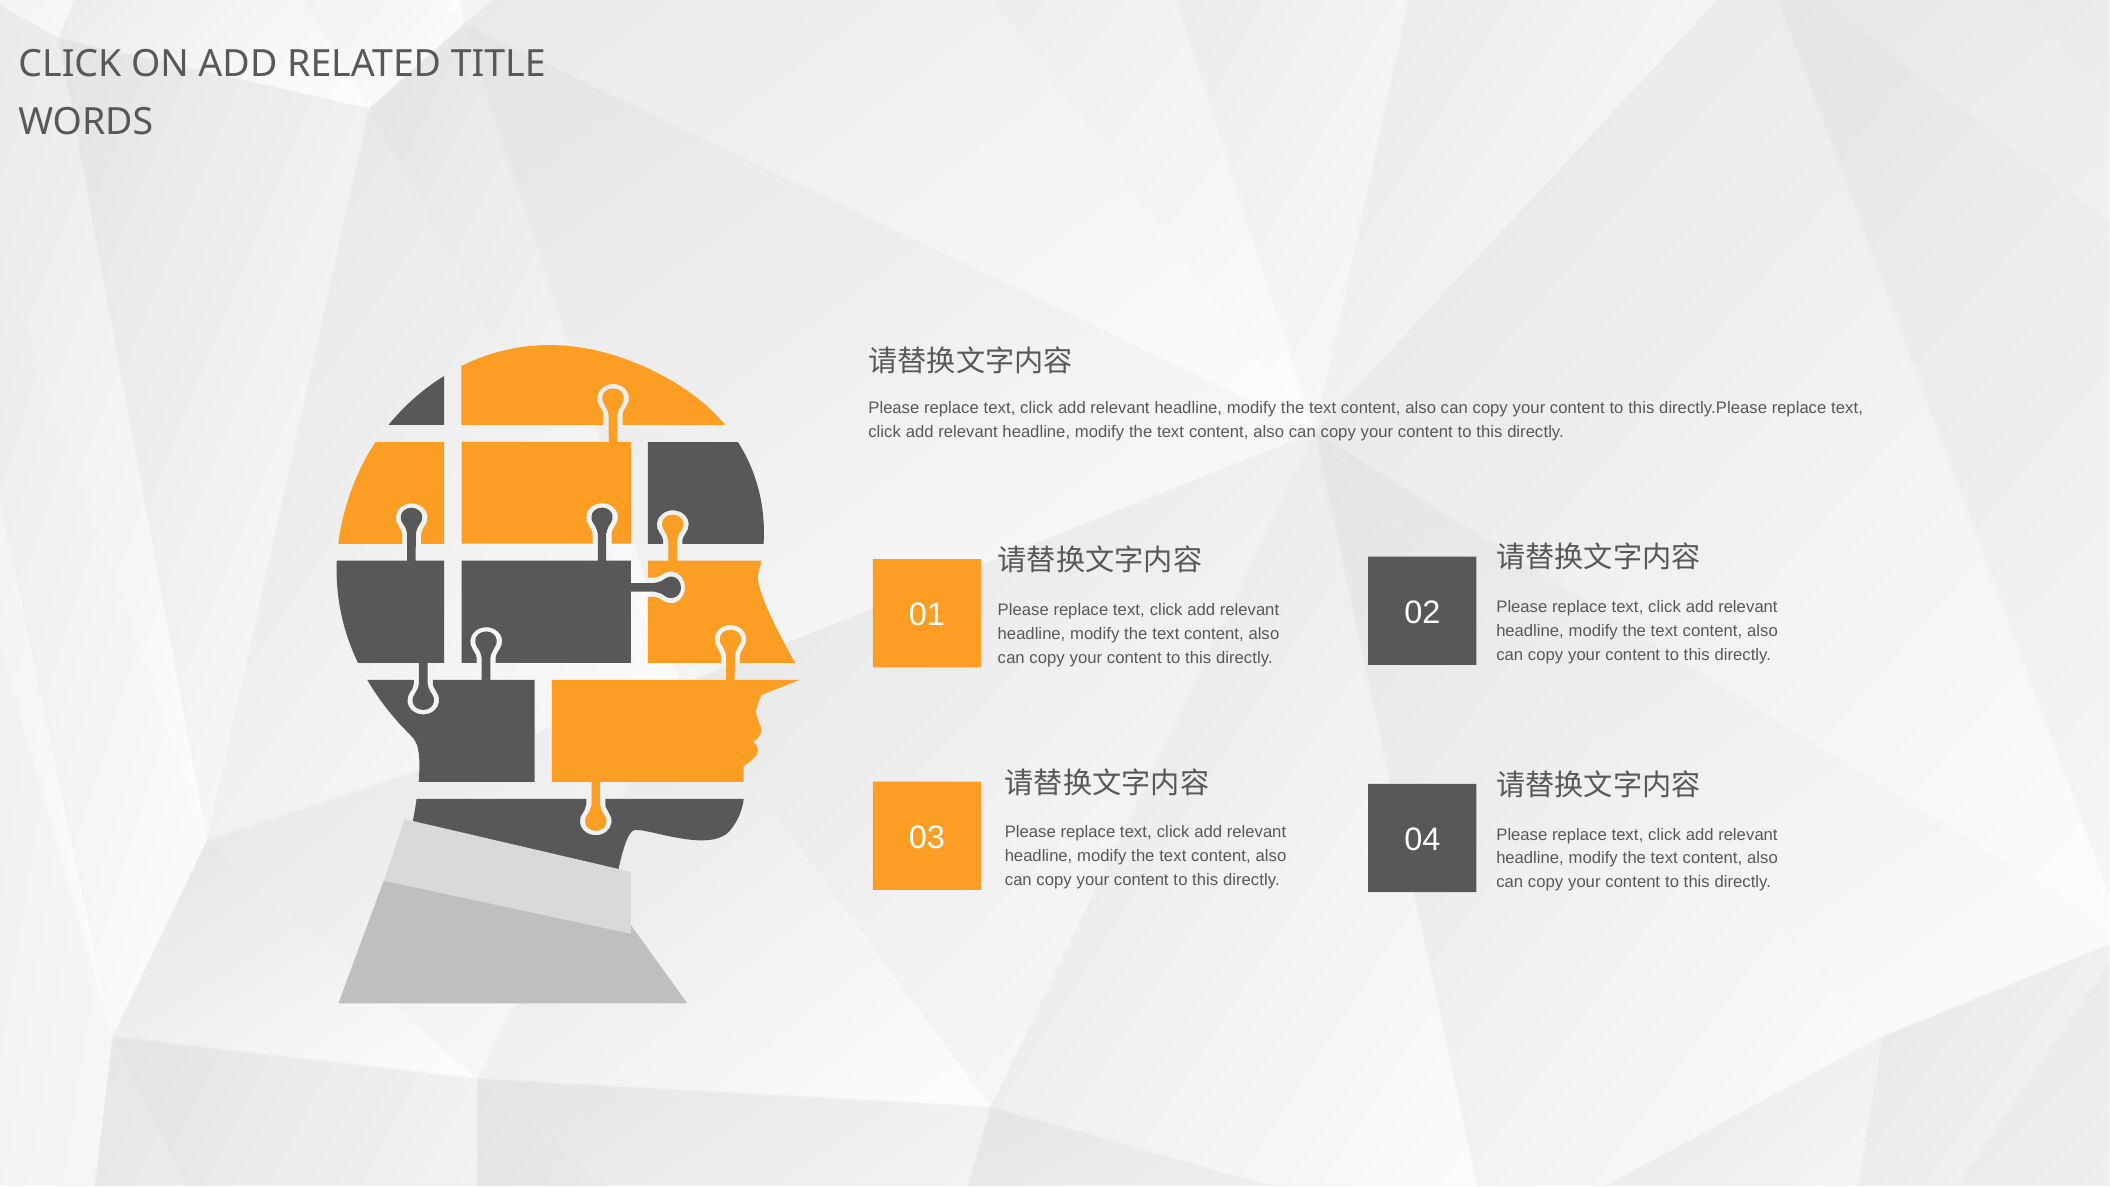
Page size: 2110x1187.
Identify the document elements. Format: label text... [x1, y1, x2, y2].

text_box Please replace text, click add relevant headline, modify the text content, also can copy your content to this directly. [1496, 592, 1799, 665]
text_box Please replace text, click add relevant headline, modify the text content, also can copy your content to this directly. [1004, 817, 1308, 890]
text_box 02 [1378, 570, 1467, 643]
text_box [872, 781, 982, 891]
text_box 请替换文字内容 [868, 327, 1139, 392]
text_box 请替换文字内容 [1004, 749, 1237, 814]
picture [0, 0, 2110, 1186]
text_box 01 [883, 572, 971, 645]
text_box 03 [883, 795, 971, 868]
text_box [1367, 783, 1477, 893]
text_box 请替换文字内容 [1496, 751, 1729, 816]
text_box CLICK ON ADD RELATED TITLE WORDS [3, 18, 595, 150]
text_box [1367, 556, 1477, 666]
text_box Please replace text, click add relevant headline, modify the text content, also can copy your content to this directly. [1496, 819, 1799, 892]
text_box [336, 333, 800, 1004]
text_box 04 [1378, 797, 1467, 870]
text_box 请替换文字内容 [997, 526, 1235, 592]
text_box Please replace text, click add relevant headline, modify the text content, also can copy your content to this directly. [997, 594, 1307, 667]
text_box 请替换文字内容 [1496, 523, 1729, 589]
text_box [872, 558, 982, 668]
text_box Please replace text, click add relevant headline, modify the text content, also can copy your content to this directly.Please replace text, click add relevant headline, modify the text content, also can copy your content to this directly. [868, 392, 1889, 441]
